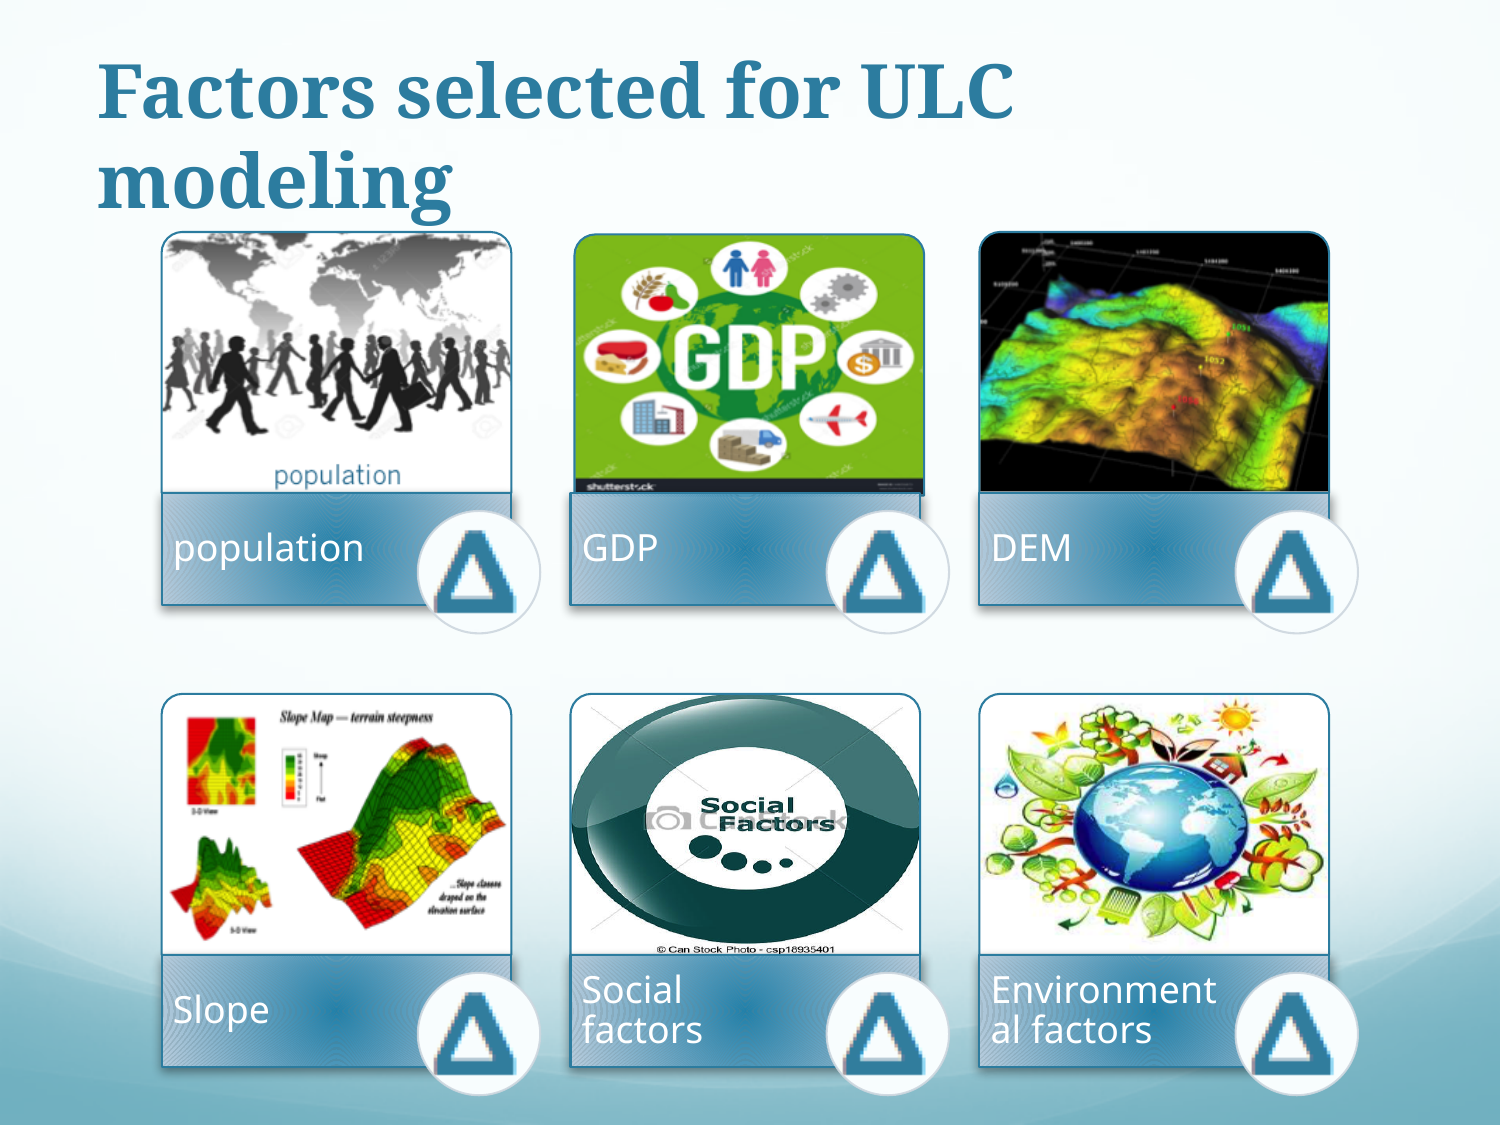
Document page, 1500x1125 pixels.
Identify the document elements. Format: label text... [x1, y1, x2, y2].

title Factors selected for ULC modeling [82, 12, 1402, 232]
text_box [117, 230, 1402, 1097]
